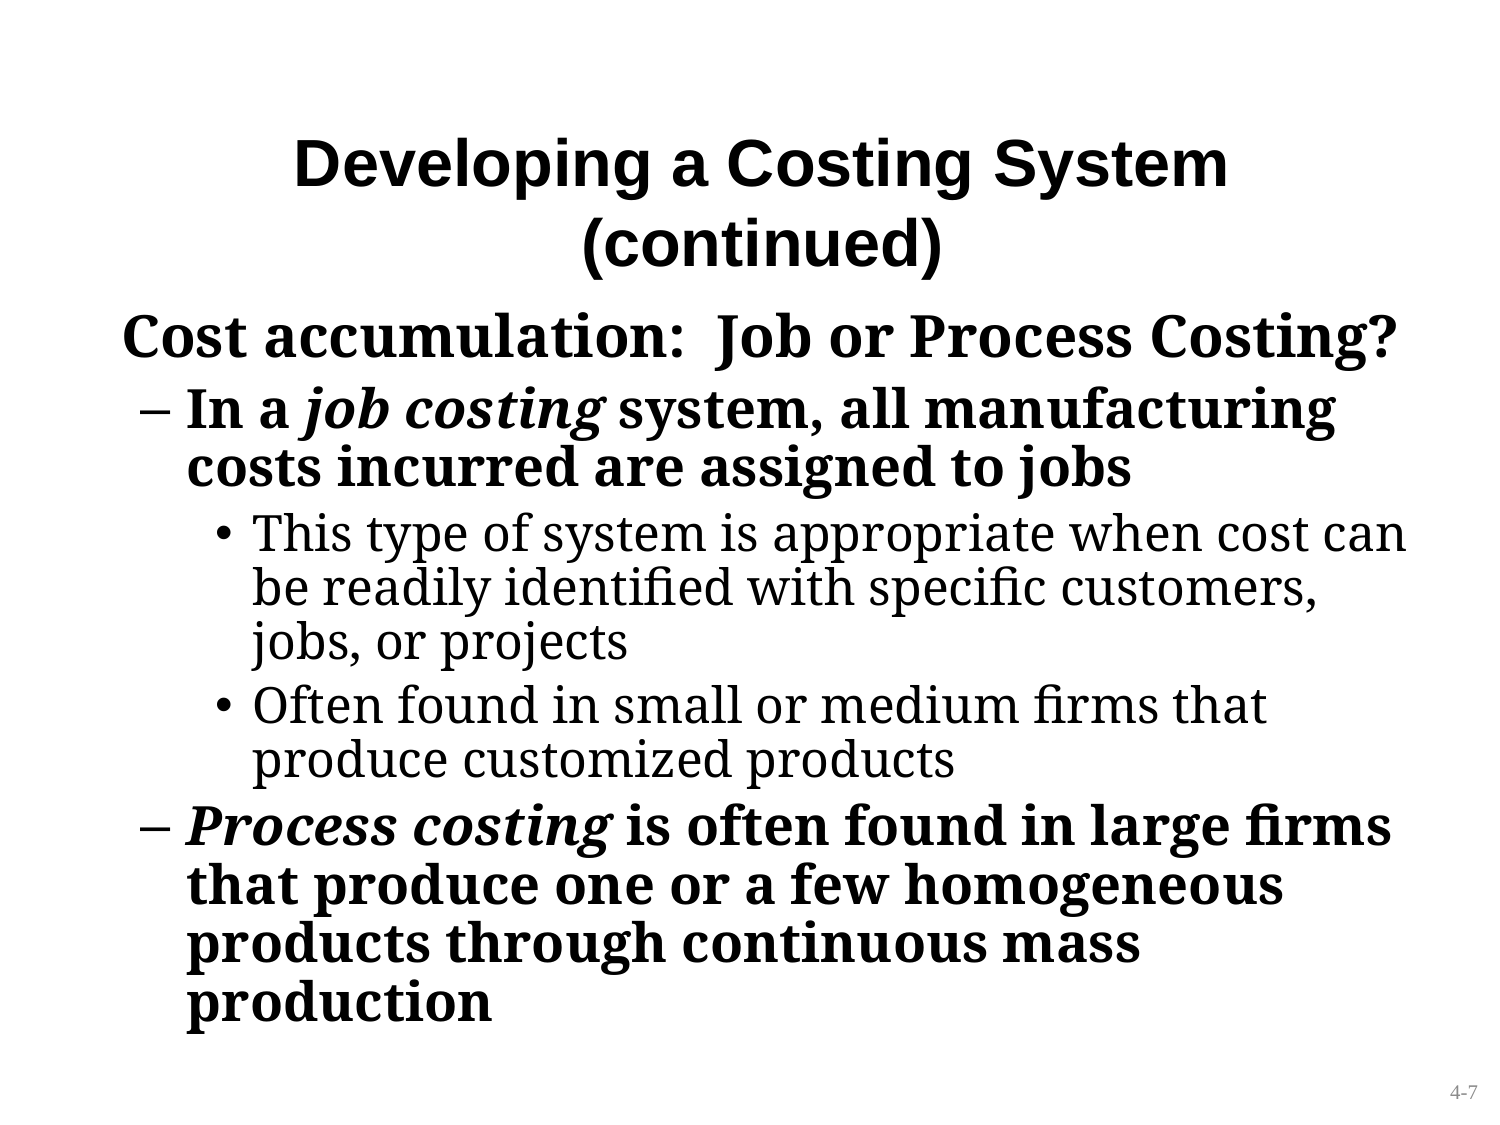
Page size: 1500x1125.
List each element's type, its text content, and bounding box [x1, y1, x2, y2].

text_box Developing a Costing System (continued) [212, 112, 1313, 288]
slide_number 4-7 [1417, 1068, 1494, 1114]
list Cost accumulation: Job or Process Costing? In a job costing system, all manufacturing costs incurred are assigned to jobs This type of system is appropriate when cost can be readily identified with specific customers, jobs, or projects Often found in small or medium firms that produce customized products Process costing is often found in large firms that produce one or a few homogeneous products through continuous mass production [49, 299, 1426, 1051]
